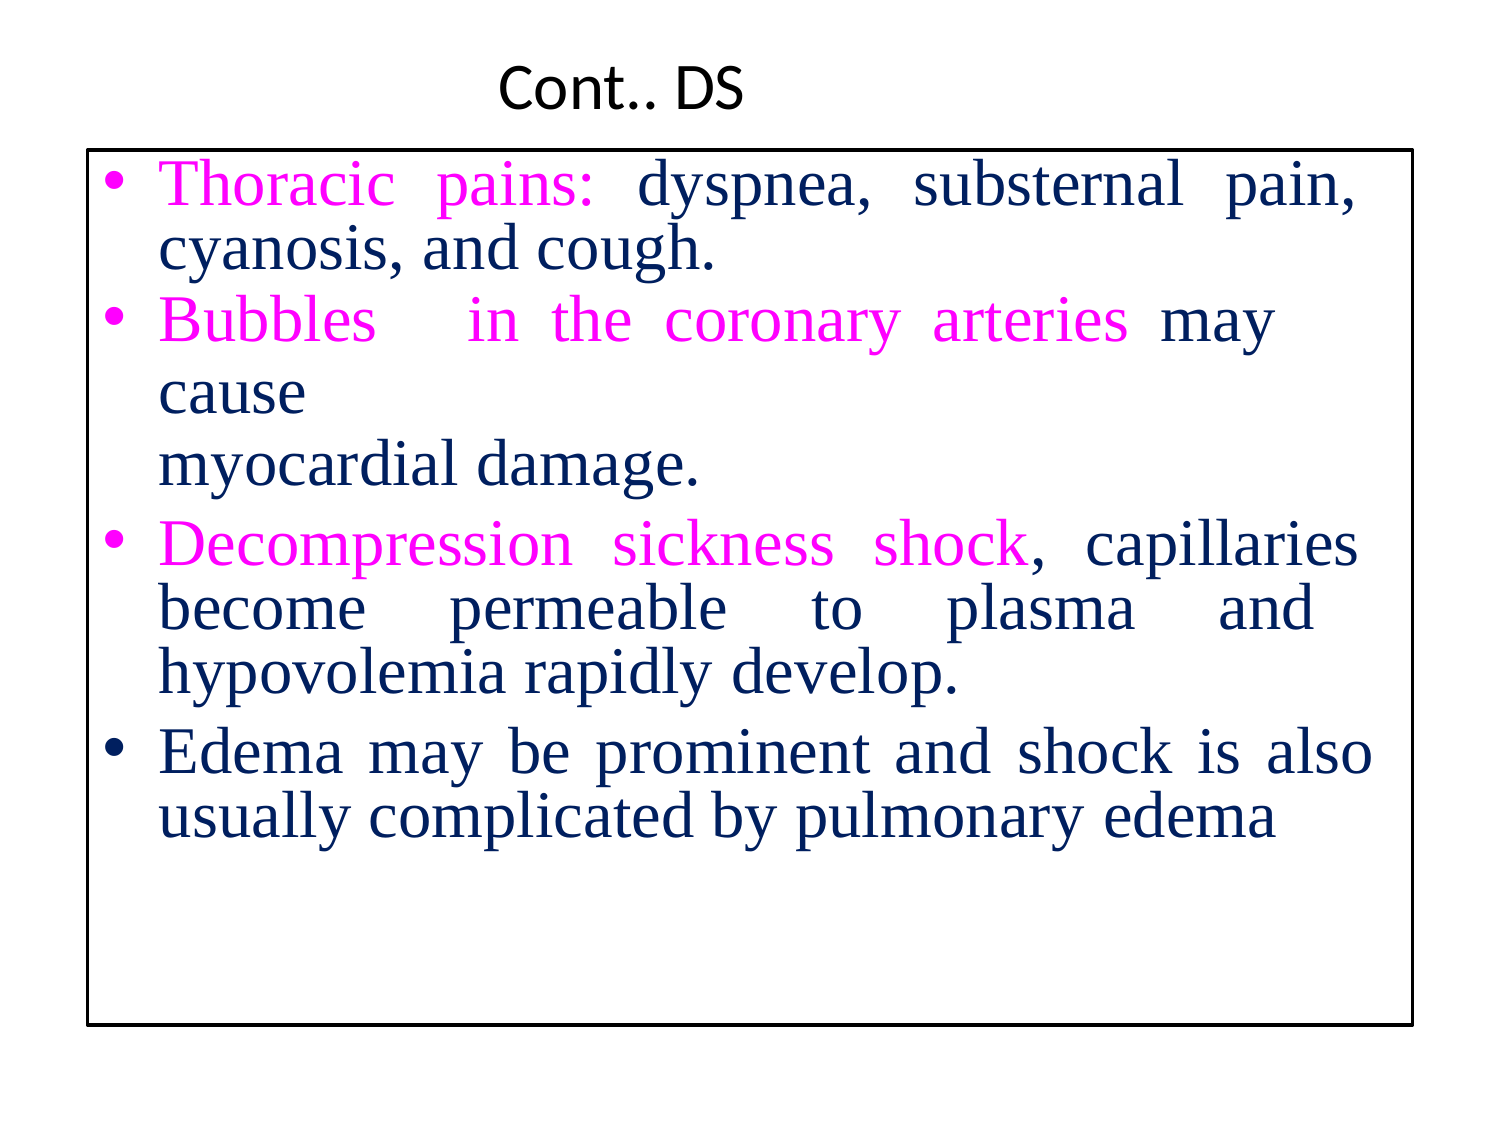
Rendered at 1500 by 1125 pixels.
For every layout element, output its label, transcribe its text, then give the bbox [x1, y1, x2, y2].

text_box Cont.. DS Thoracic pains: dyspnea, substernal pain, cyanosis, and cough. Bubbles in the coronary arteries may cause myocardial damage. Decompression sickness shock, capillaries become permeable to plasma and hypovolemia rapidly develop. Edema may be prominent and shock is also usually complicated by pulmonary edema [100, 43, 1400, 851]
text_box [87, 149, 1413, 1026]
